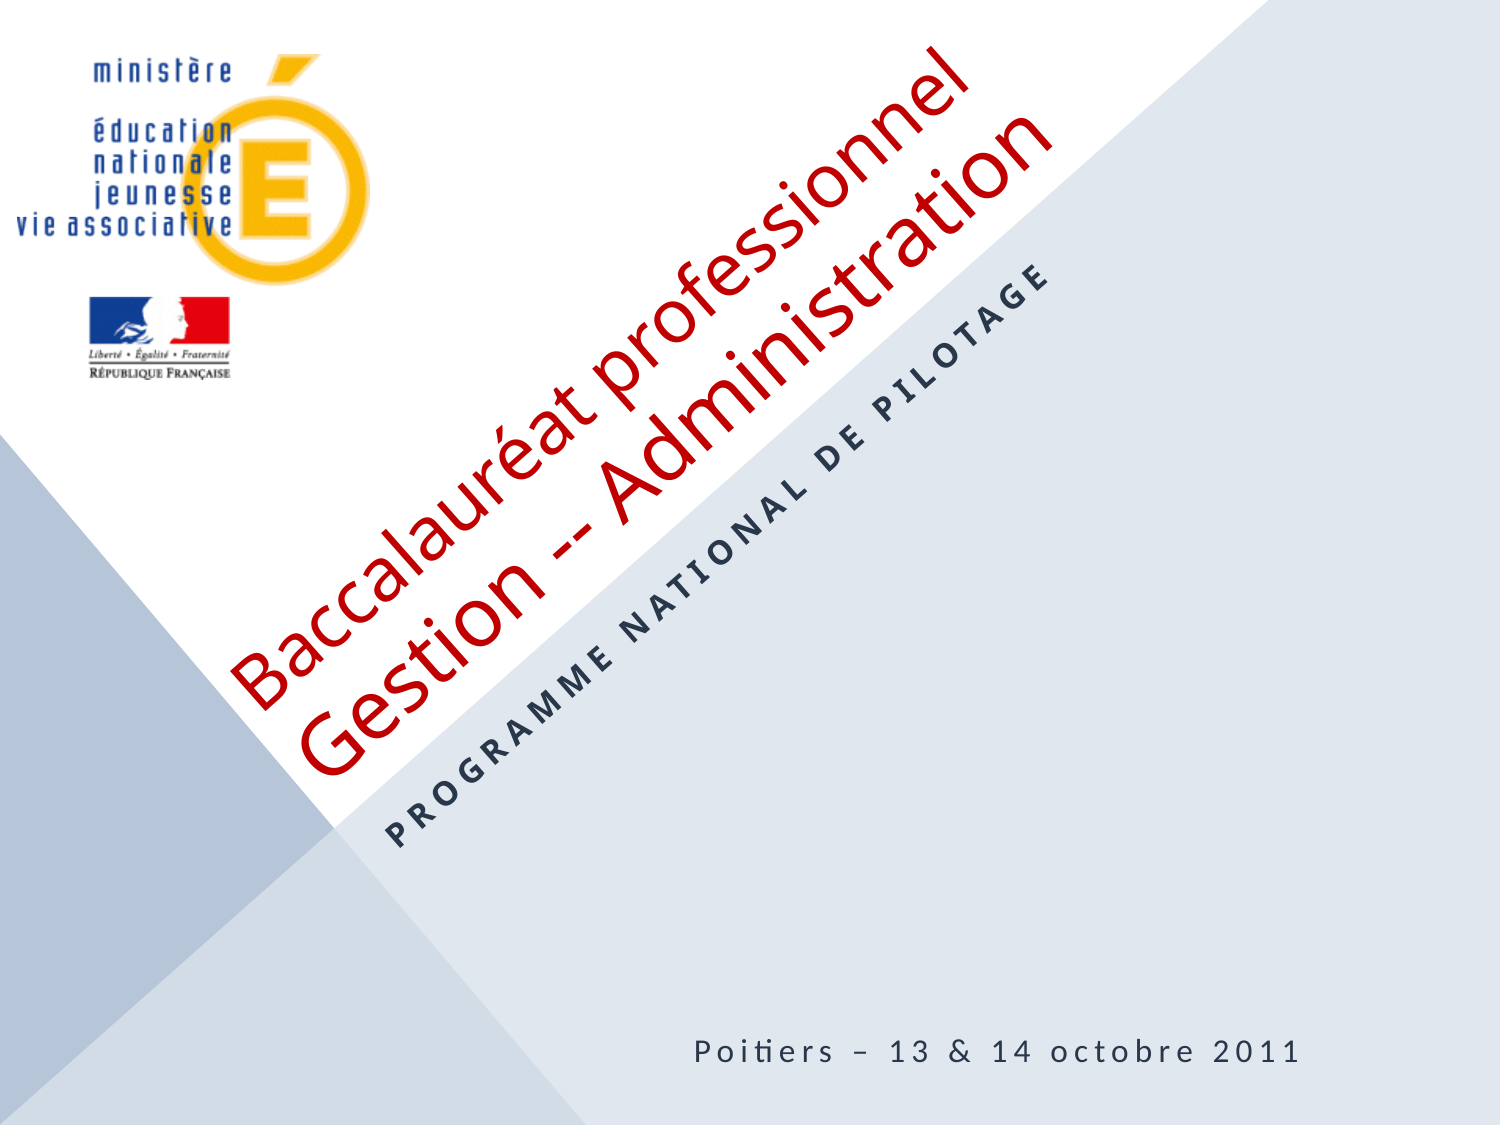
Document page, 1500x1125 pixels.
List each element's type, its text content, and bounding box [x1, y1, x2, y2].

title Baccalauréat professionnel Gestion -- Administration [194, 0, 1101, 815]
subtitle Programme national de pilotage [363, 215, 1113, 885]
picture [17, 54, 370, 380]
text_box Poitiers – 13 & 14 octobre 2011 [679, 1027, 1396, 1082]
